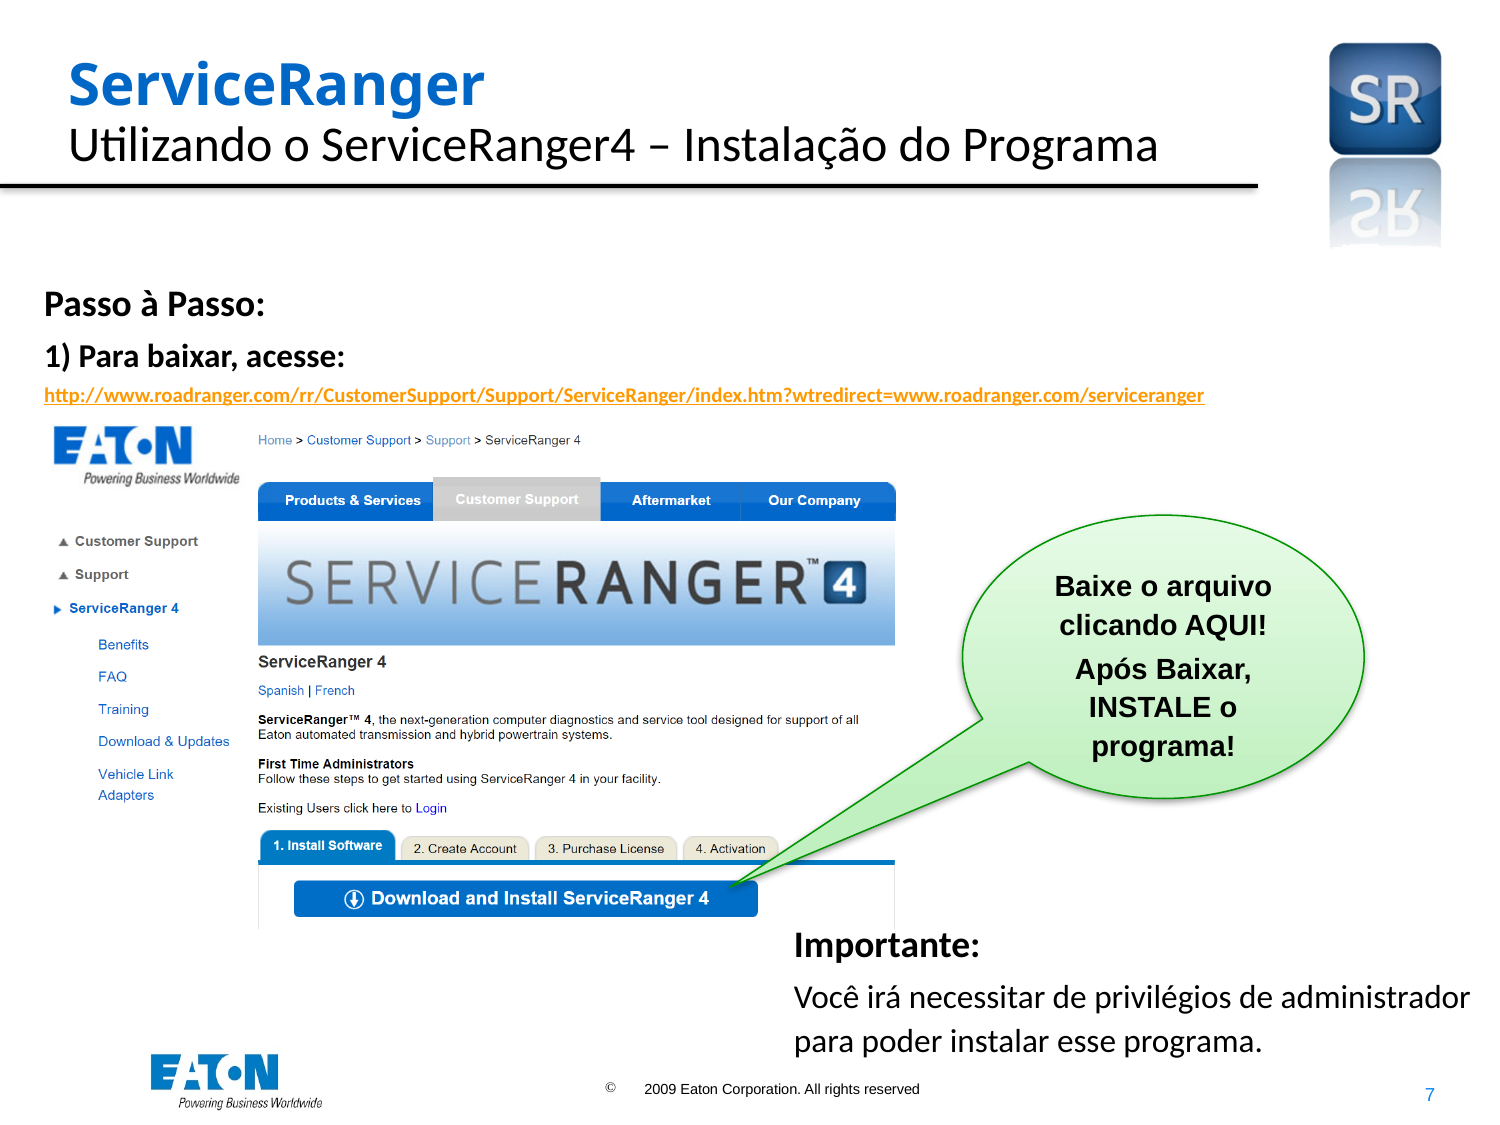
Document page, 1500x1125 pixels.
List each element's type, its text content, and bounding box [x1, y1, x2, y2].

text_box Baixe o arquivo clicando AQUI! Após Baixar, INSTALE o programa! [916, 514, 1365, 811]
text_box Passo à Passo: 1) Para baixar, acesse: http://www.roadranger.com/rr/CustomerSupport/Support/ServiceRanger/index.htm?wtredirect=www.roadranger.com/serviceranger [29, 267, 1447, 477]
title ServiceRanger Utilizando o ServiceRanger4 – Instalação do Programa [53, 0, 1354, 180]
text_box Importante: Você irá necessitar de privilégios de administrador para poder instalar esse programa. [779, 907, 1500, 1067]
picture [41, 408, 912, 929]
picture [142, 1044, 330, 1118]
